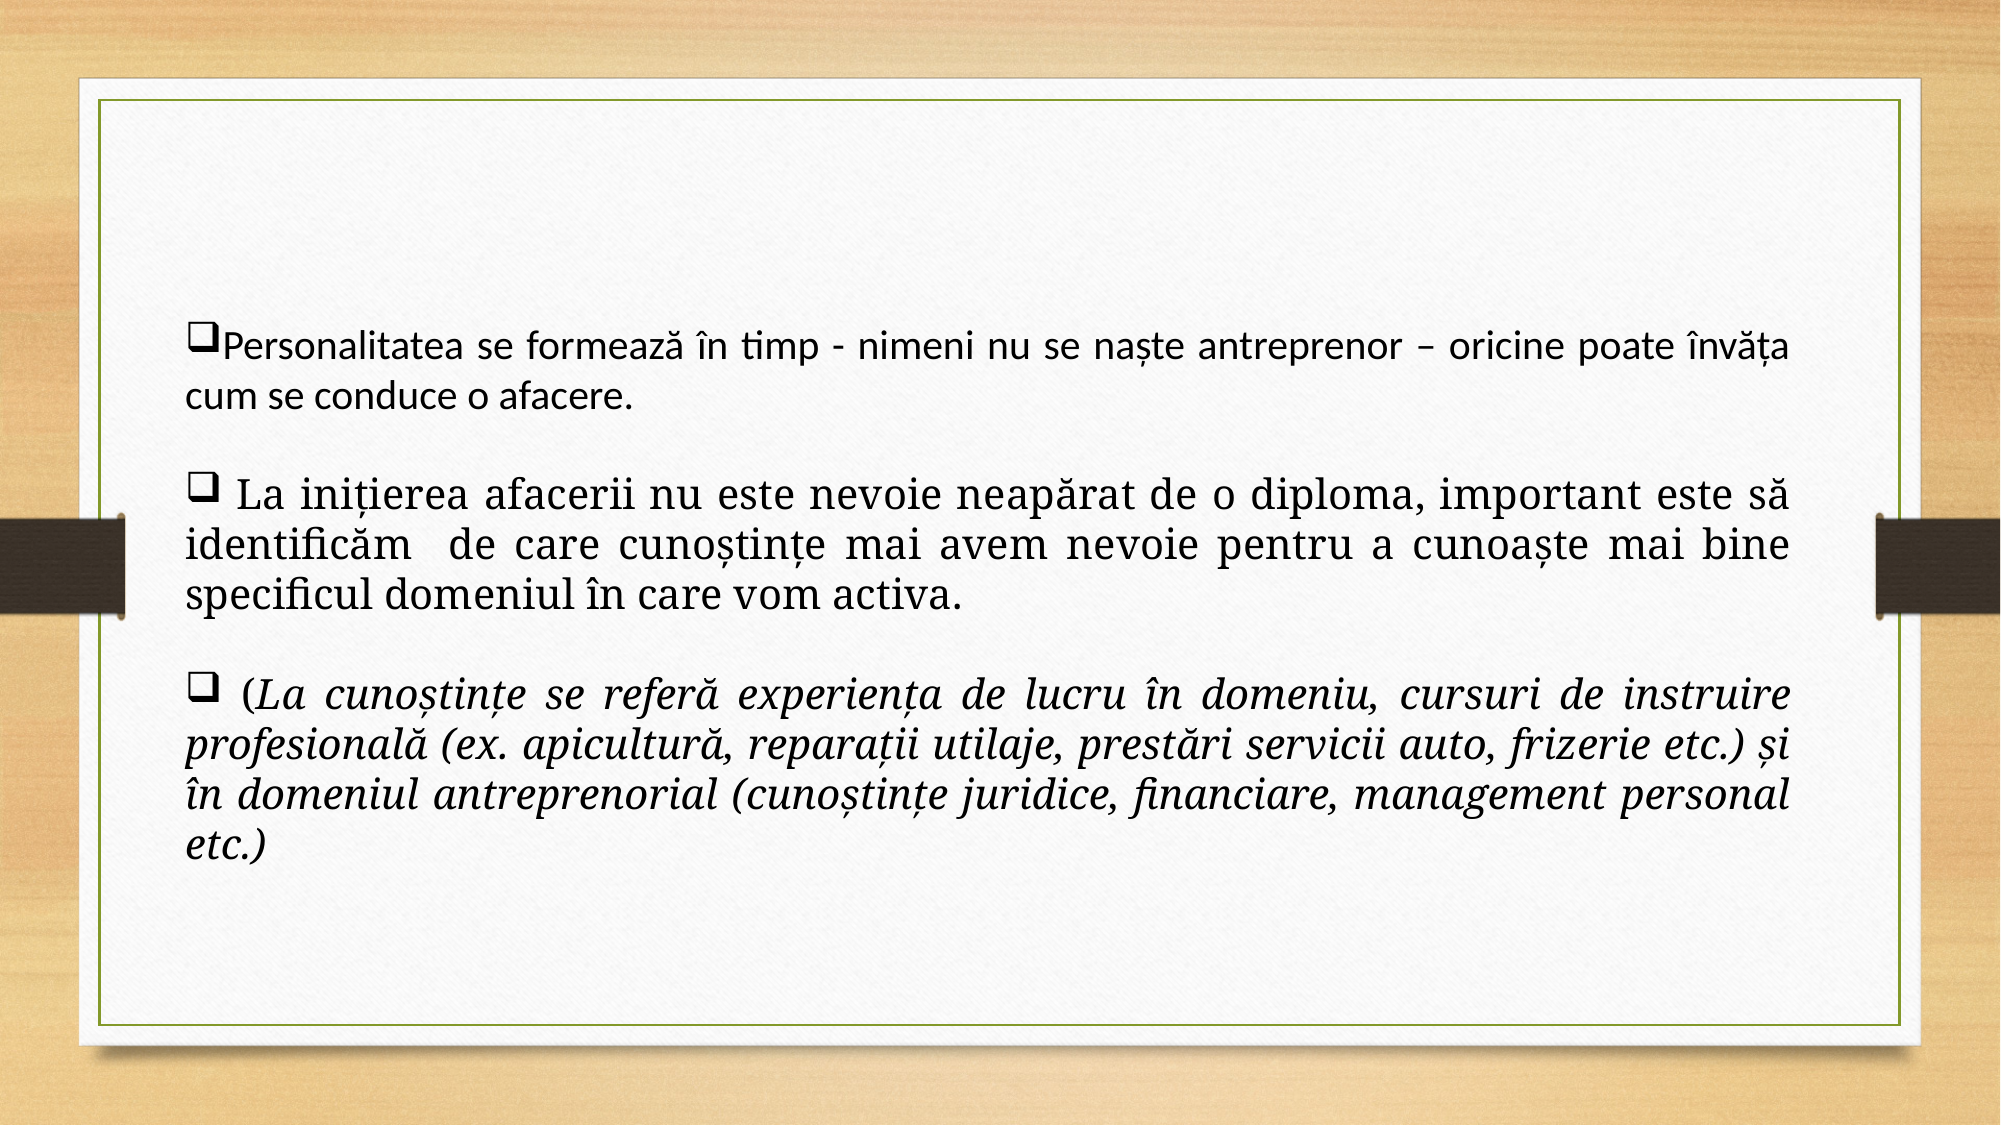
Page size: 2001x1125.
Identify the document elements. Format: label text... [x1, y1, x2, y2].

text_box Personalitatea se formează în timp - nimeni nu se naște antreprenor – oricine poate învăța cum se conduce o afacere. La inițierea afacerii nu este nevoie neapărat de o diploma, important este să identificăm de care cunoștințe mai avem nevoie pentru a cunoaște mai bine specificul domeniul în care vom activa. (La cunoștințe se referă experiența de lucru în domeniu, cursuri de instruire profesională (ex. apicultură, reparații utilaje, prestări servicii auto, frizerie etc.) și în domeniul antreprenorial (cunoștințe juridice, financiare, management personal etc.) [170, 310, 1806, 876]
picture [0, 0, 2001, 1125]
